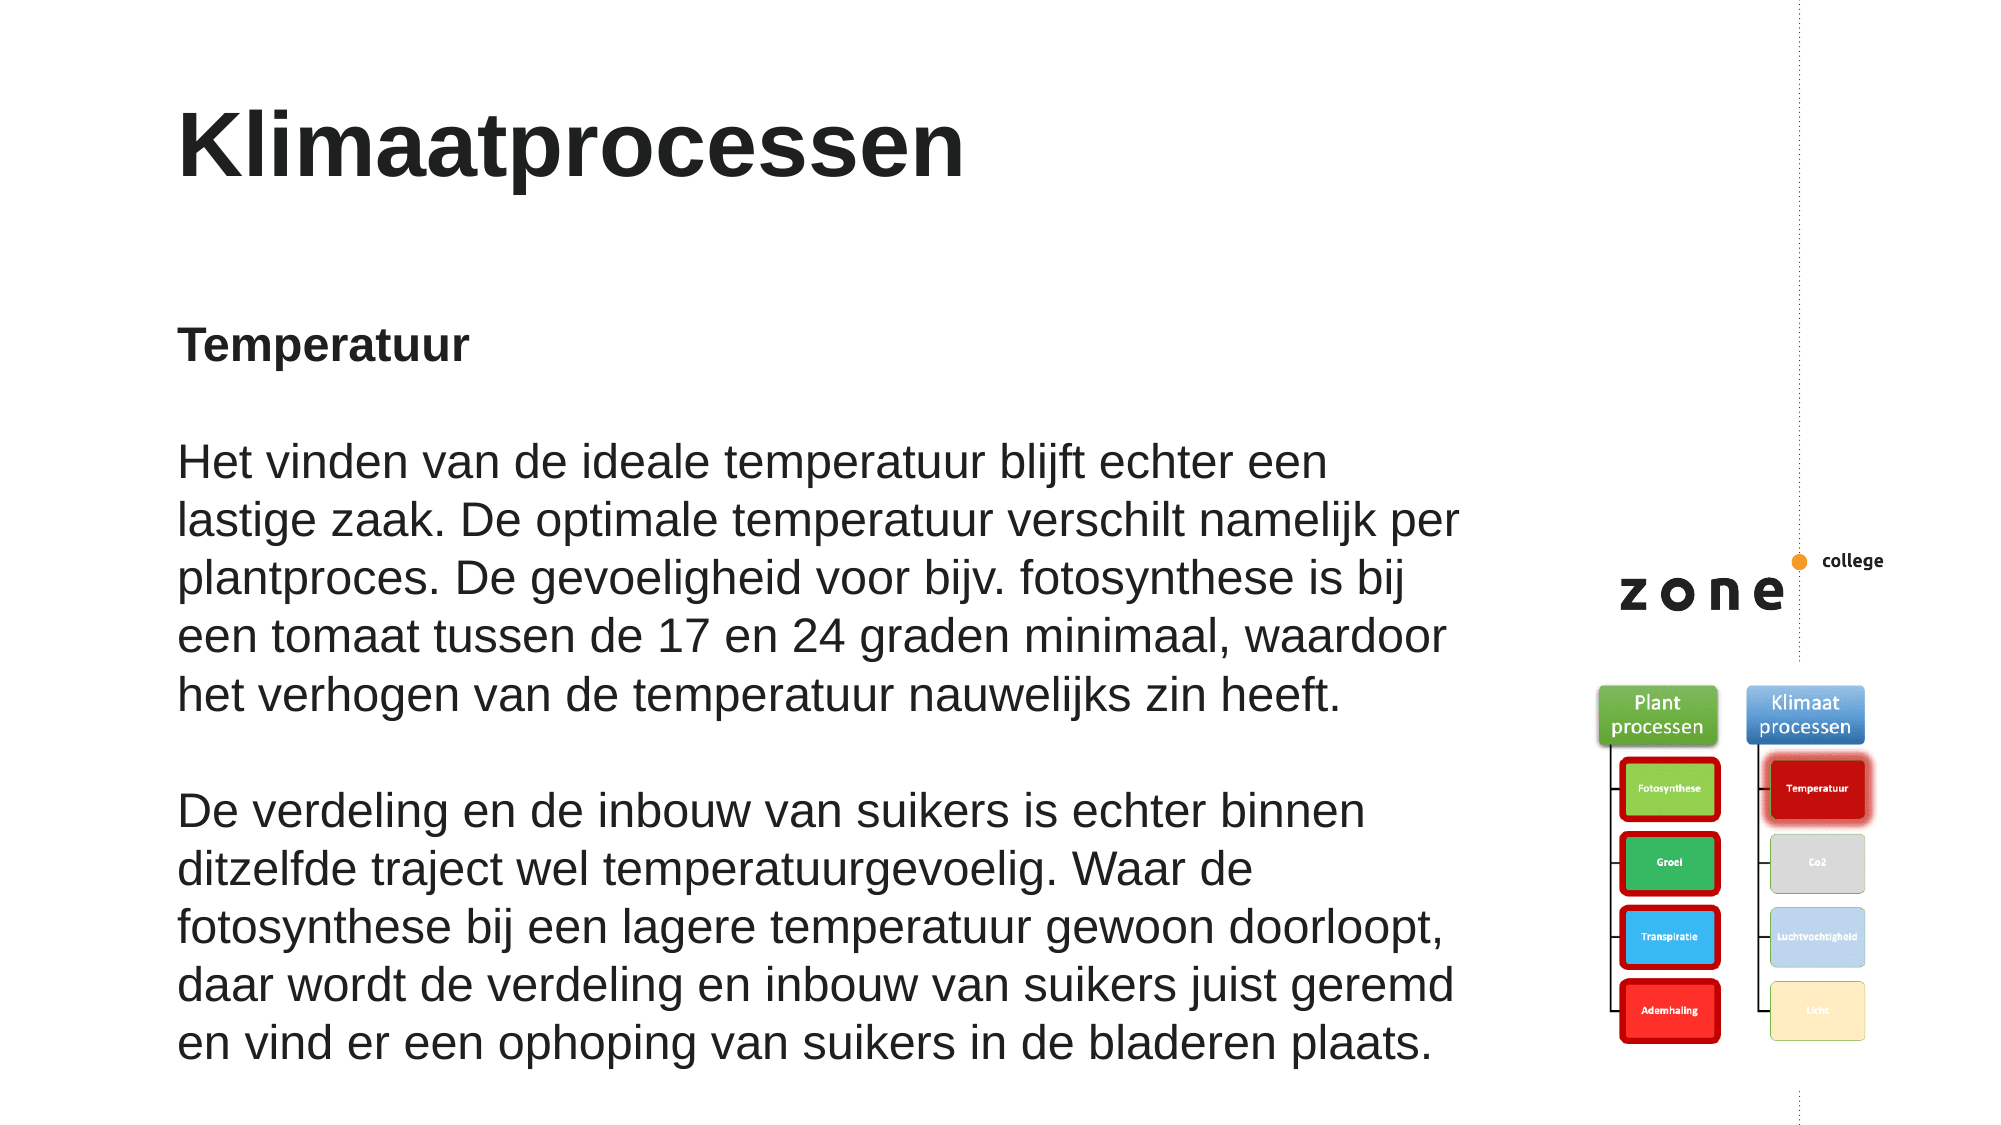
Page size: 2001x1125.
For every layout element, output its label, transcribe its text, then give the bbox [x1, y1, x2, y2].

title Klimaatprocessen [177, 97, 1471, 261]
list Temperatuur Het vinden van de ideale temperatuur blijft echter een lastige zaak. De optimale temperatuur verschilt namelijk per plantproces. De gevoeligheid voor bijv. fotosynthese is bij een tomaat tussen de 17 en 24 graden minimaal, waardoor het verhogen van de temperatuur nauwelijks zin heeft. De verdeling en de inbouw van suikers is echter binnen ditzelfde traject wel temperatuurgevoelig. Waar de fotosynthese bij een lagere temperatuur gewoon doorloopt, daar wordt de verdeling en inbouw van suikers juist geremd en vind er een ophoping van suikers in de bladeren plaats. [177, 313, 1471, 1091]
picture [1576, 0, 2001, 1125]
